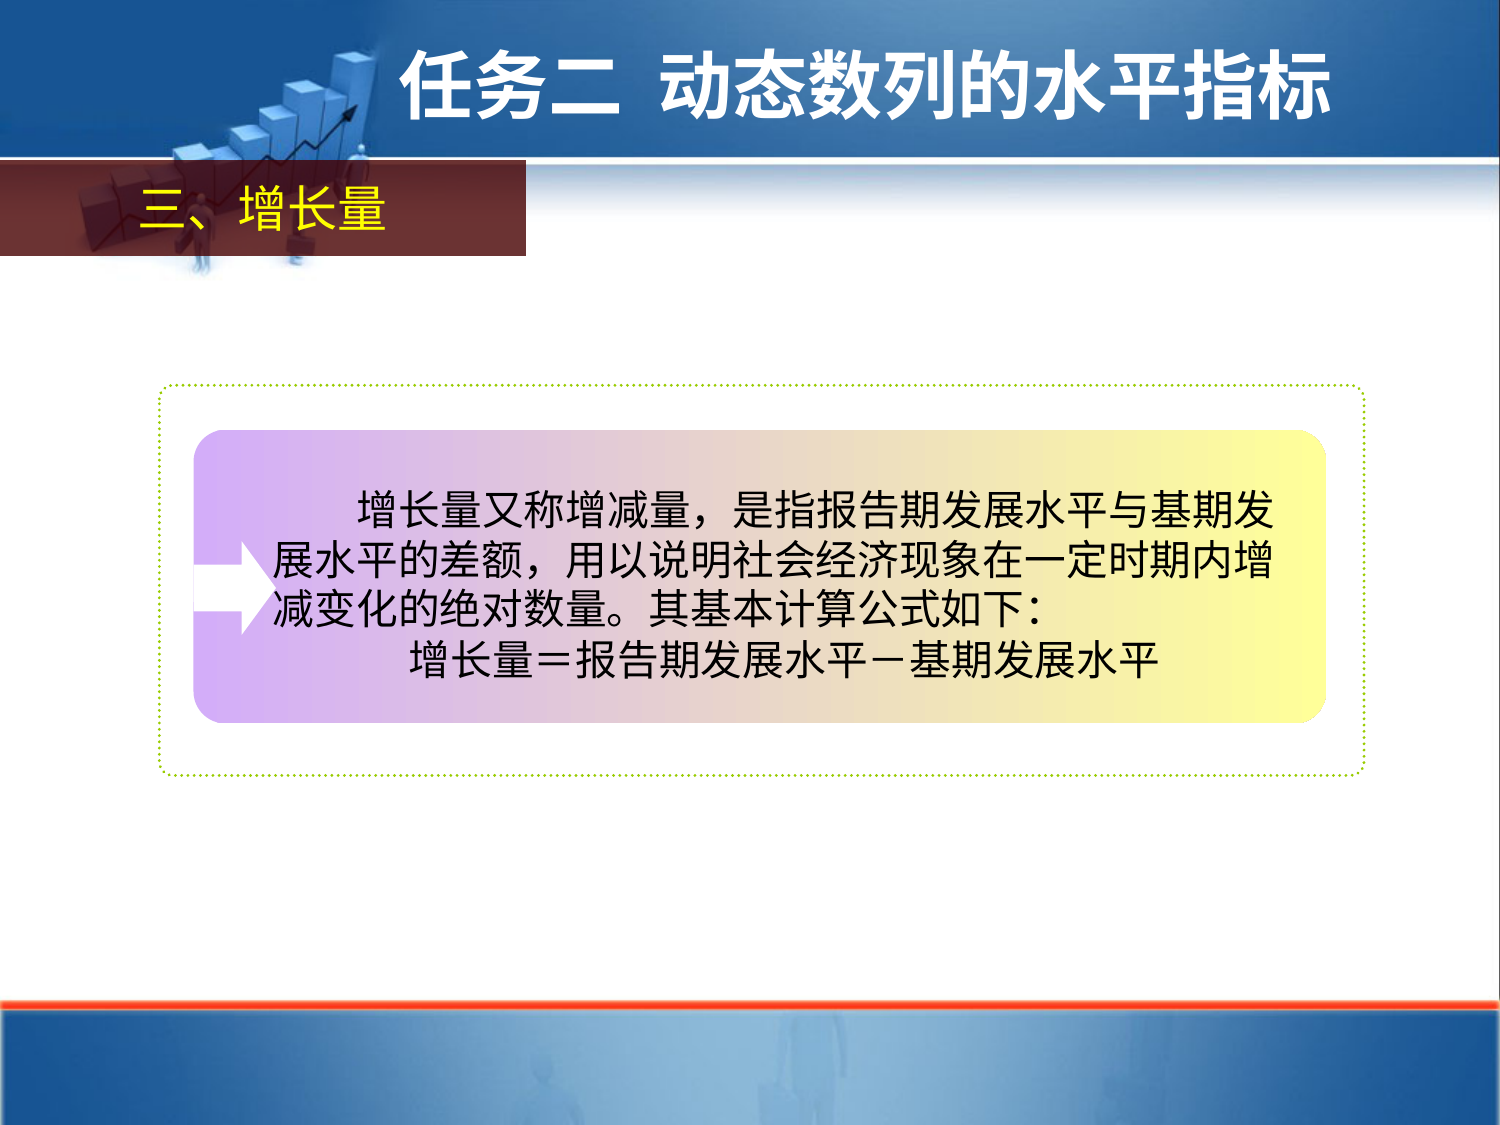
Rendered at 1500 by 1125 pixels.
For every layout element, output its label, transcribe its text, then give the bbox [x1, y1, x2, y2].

picture [0, 0, 1500, 1125]
text_box 任务二 动态数列的水平指标 [383, 30, 1500, 136]
text_box 三、增长量 [0, 160, 526, 256]
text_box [159, 385, 1365, 776]
